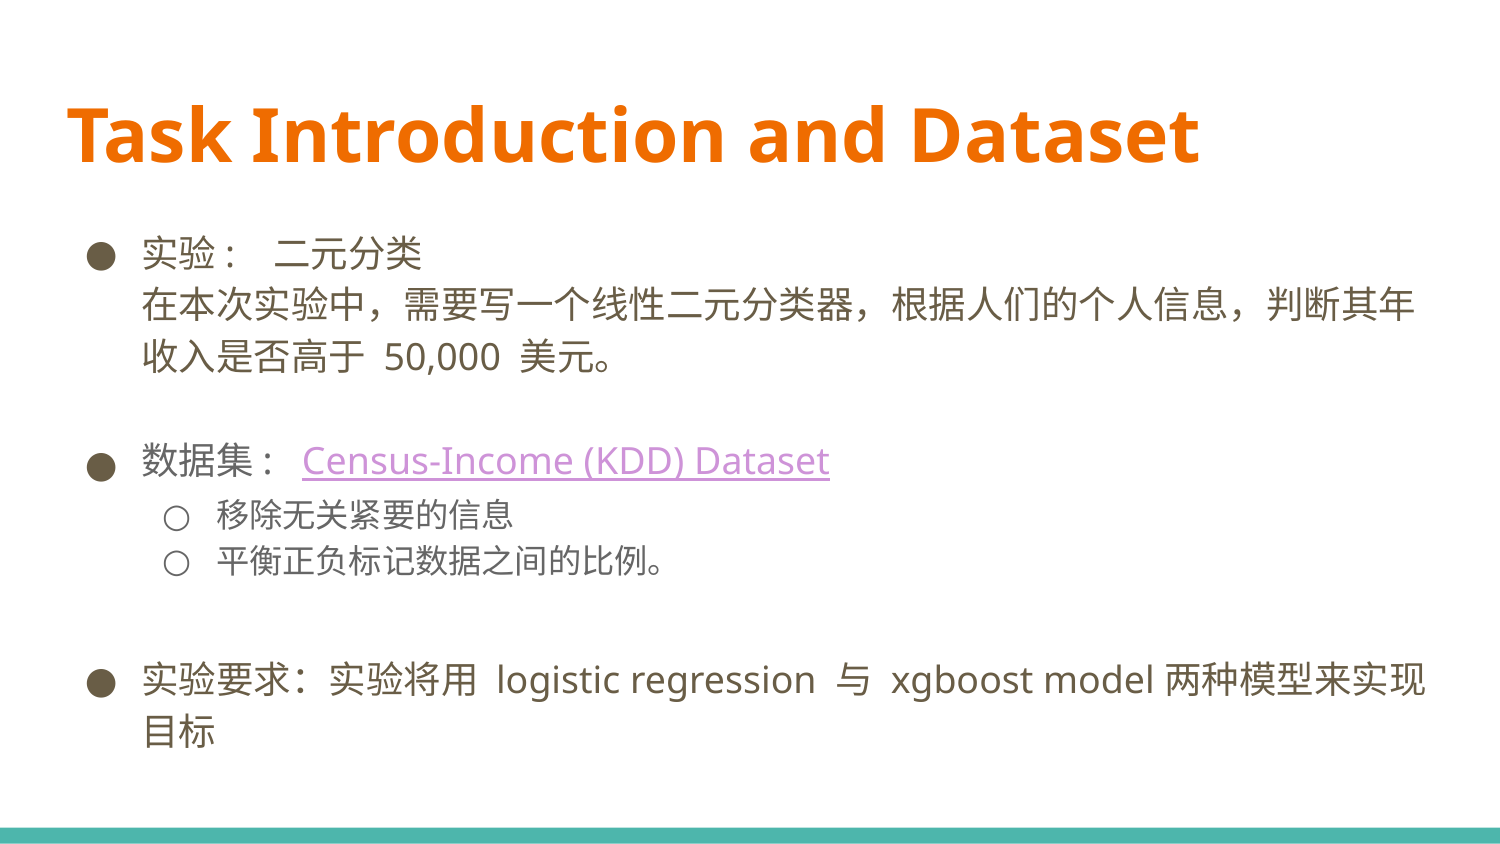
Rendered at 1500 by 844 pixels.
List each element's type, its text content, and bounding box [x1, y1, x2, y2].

list 实验: 二元分类 在本次实验中，需要写一个线性二元分类器，根据人们的个人信息，判断其年收入是否高于 50,000 美元。 数据集: Census-Income (KDD) Dataset 移除无关紧要的信息 平衡正负标记数据之间的比例。 实验要求：实验将用 logistic regression 与 xgboost model两种模型来实现目标 [51, 207, 1449, 750]
title Task Introduction and Dataset [51, 72, 1449, 189]
